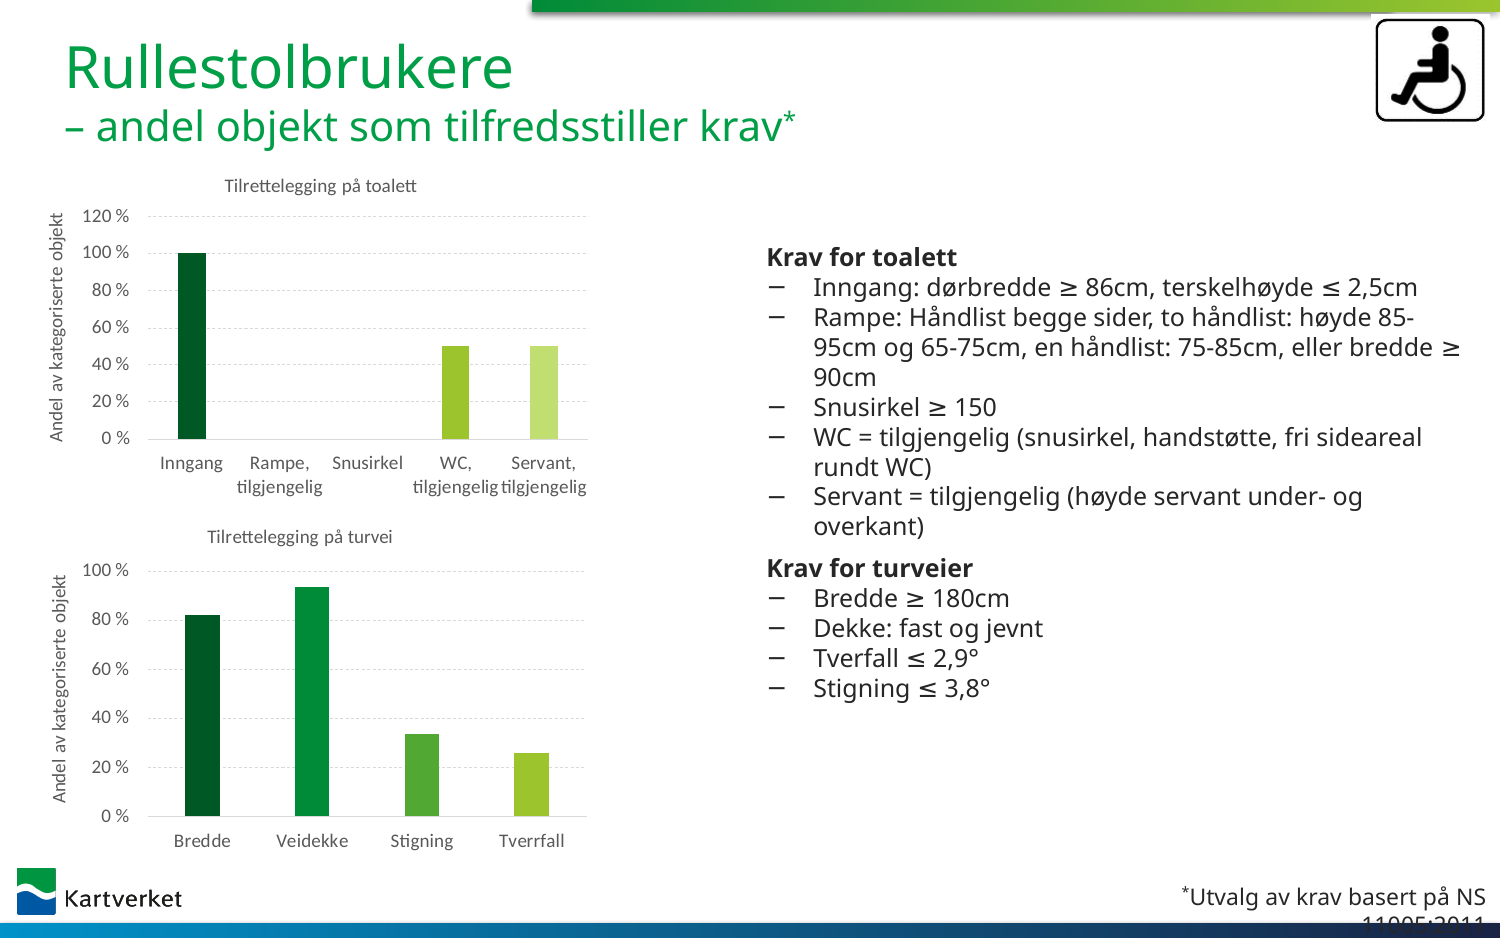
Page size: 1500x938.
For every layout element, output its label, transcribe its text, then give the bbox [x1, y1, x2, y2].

text_box Krav for toalett Inngang: dørbredde ≥ 86cm, terskelhøyde ≤ 2,5cm Rampe: Håndlist begge sider, to håndlist: høyde 85-95cm og 65-75cm, en håndlist: 75-85cm, eller bredde ≥ 90cm Snusirkel ≥ 150 WC = tilgjengelig (snusirkel, handstøtte, fri sideareal rundt WC) Servant = tilgjengelig (høyde servant under- og overkant) [751, 234, 1483, 545]
text_box Rullestolbrukere – andel objekt som tilfredsstiller krav* [49, 14, 1431, 158]
picture [41, 520, 598, 859]
text_box *Utvalg av krav basert på NS 11005:2011 [1068, 873, 1500, 938]
picture [41, 166, 599, 505]
text_box Krav for turveier Bredde ≥ 180cm Dekke: fast og jevnt Tverfall ≤ 2,9° Stigning ≤ 3,8° [751, 545, 1483, 710]
picture [1371, 13, 1491, 127]
